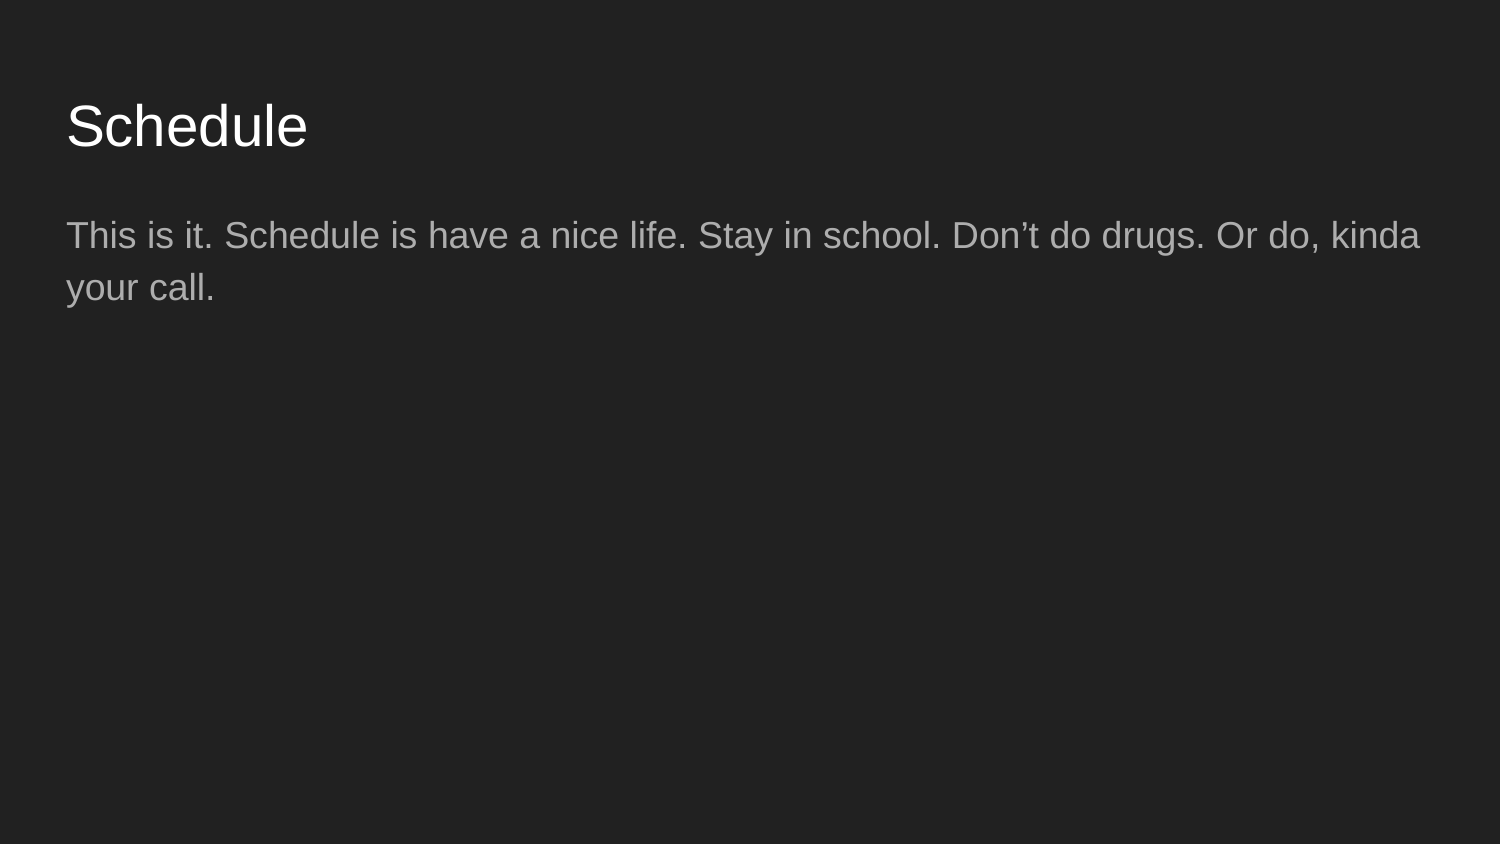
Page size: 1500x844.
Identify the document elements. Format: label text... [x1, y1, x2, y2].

list This is it. Schedule is have a nice life. Stay in school. Don’t do drugs. Or do, kinda your call. [51, 189, 1449, 750]
title Schedule [51, 72, 1449, 167]
